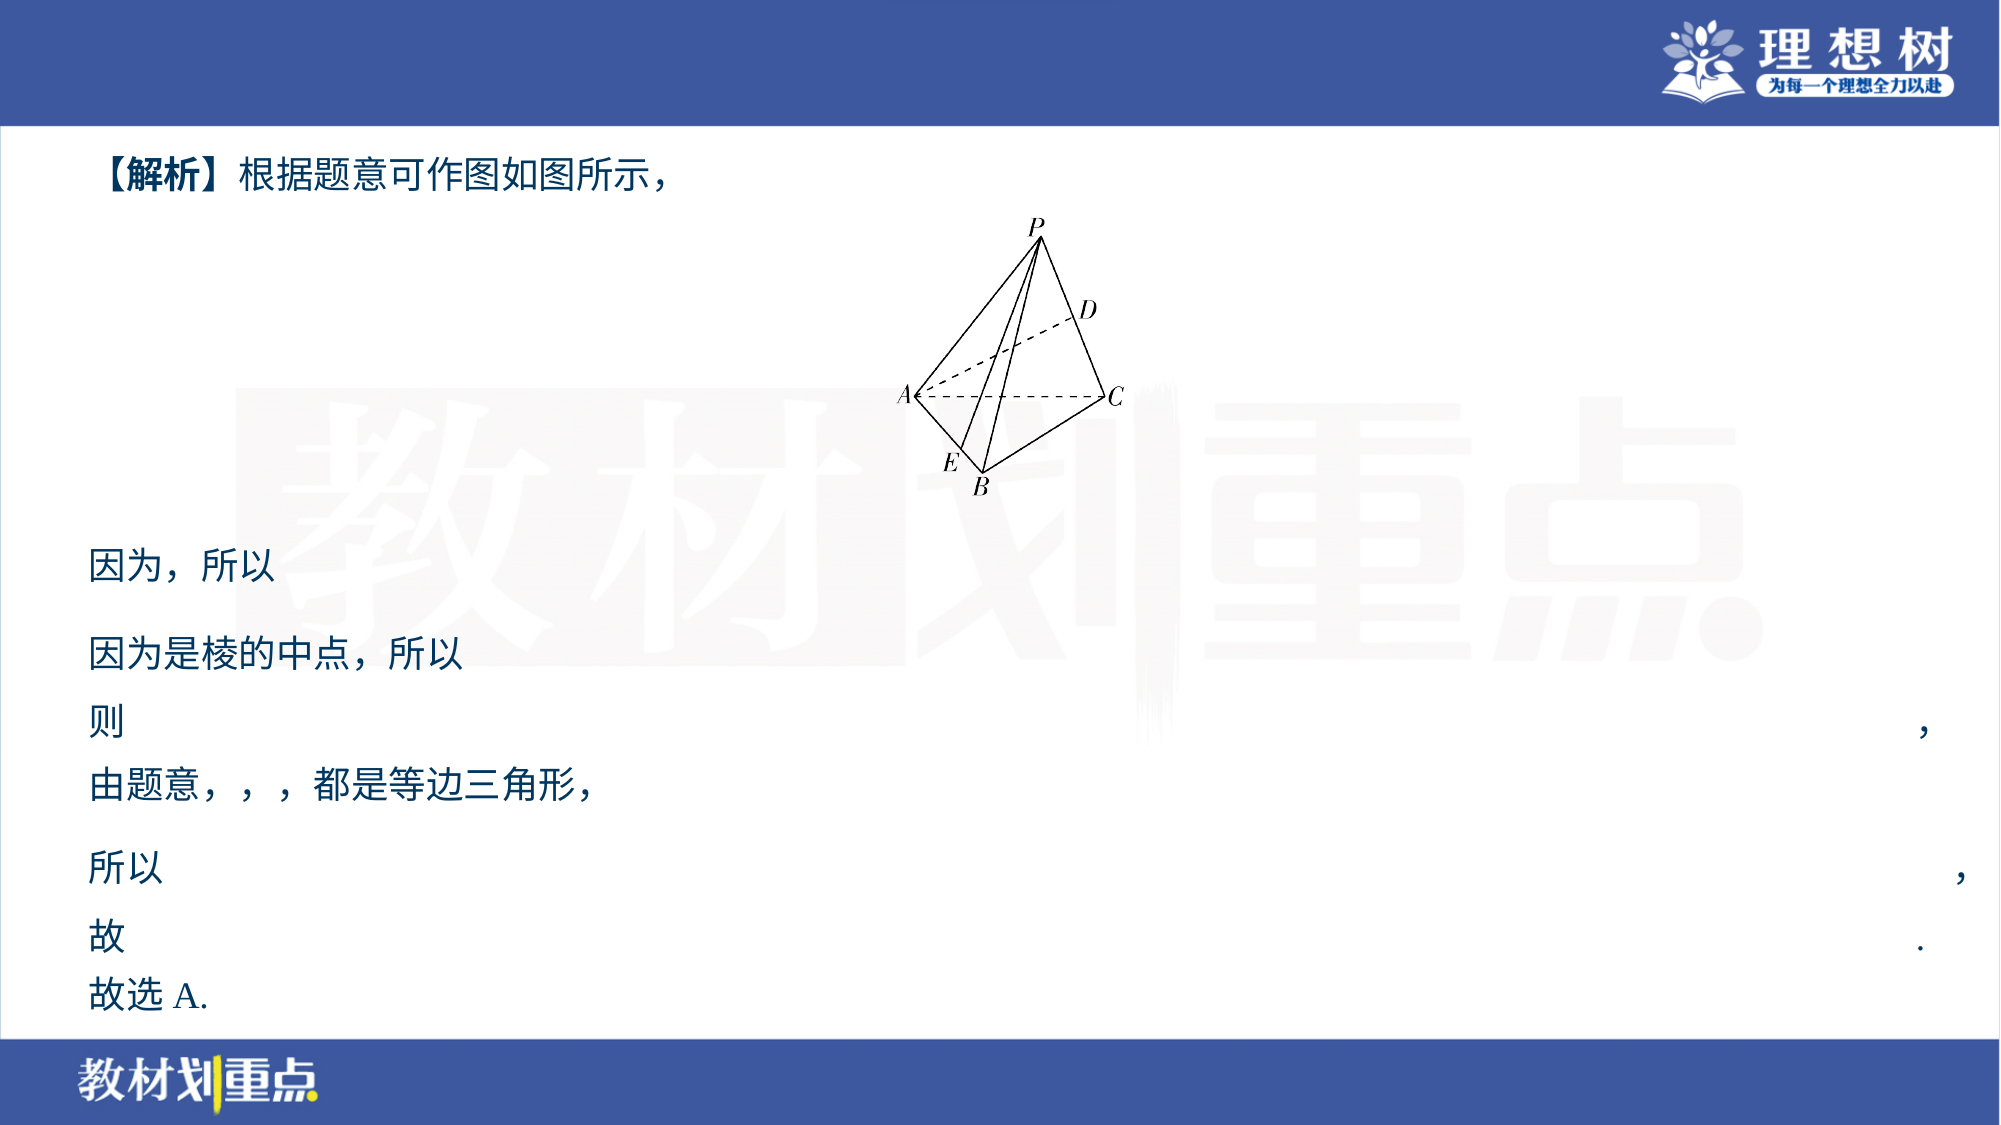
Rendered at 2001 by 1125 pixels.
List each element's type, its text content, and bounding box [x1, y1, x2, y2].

text_box 【解析】根据题意可作图如图所示， [88, 135, 1911, 191]
picture [0, 0, 2000, 1125]
